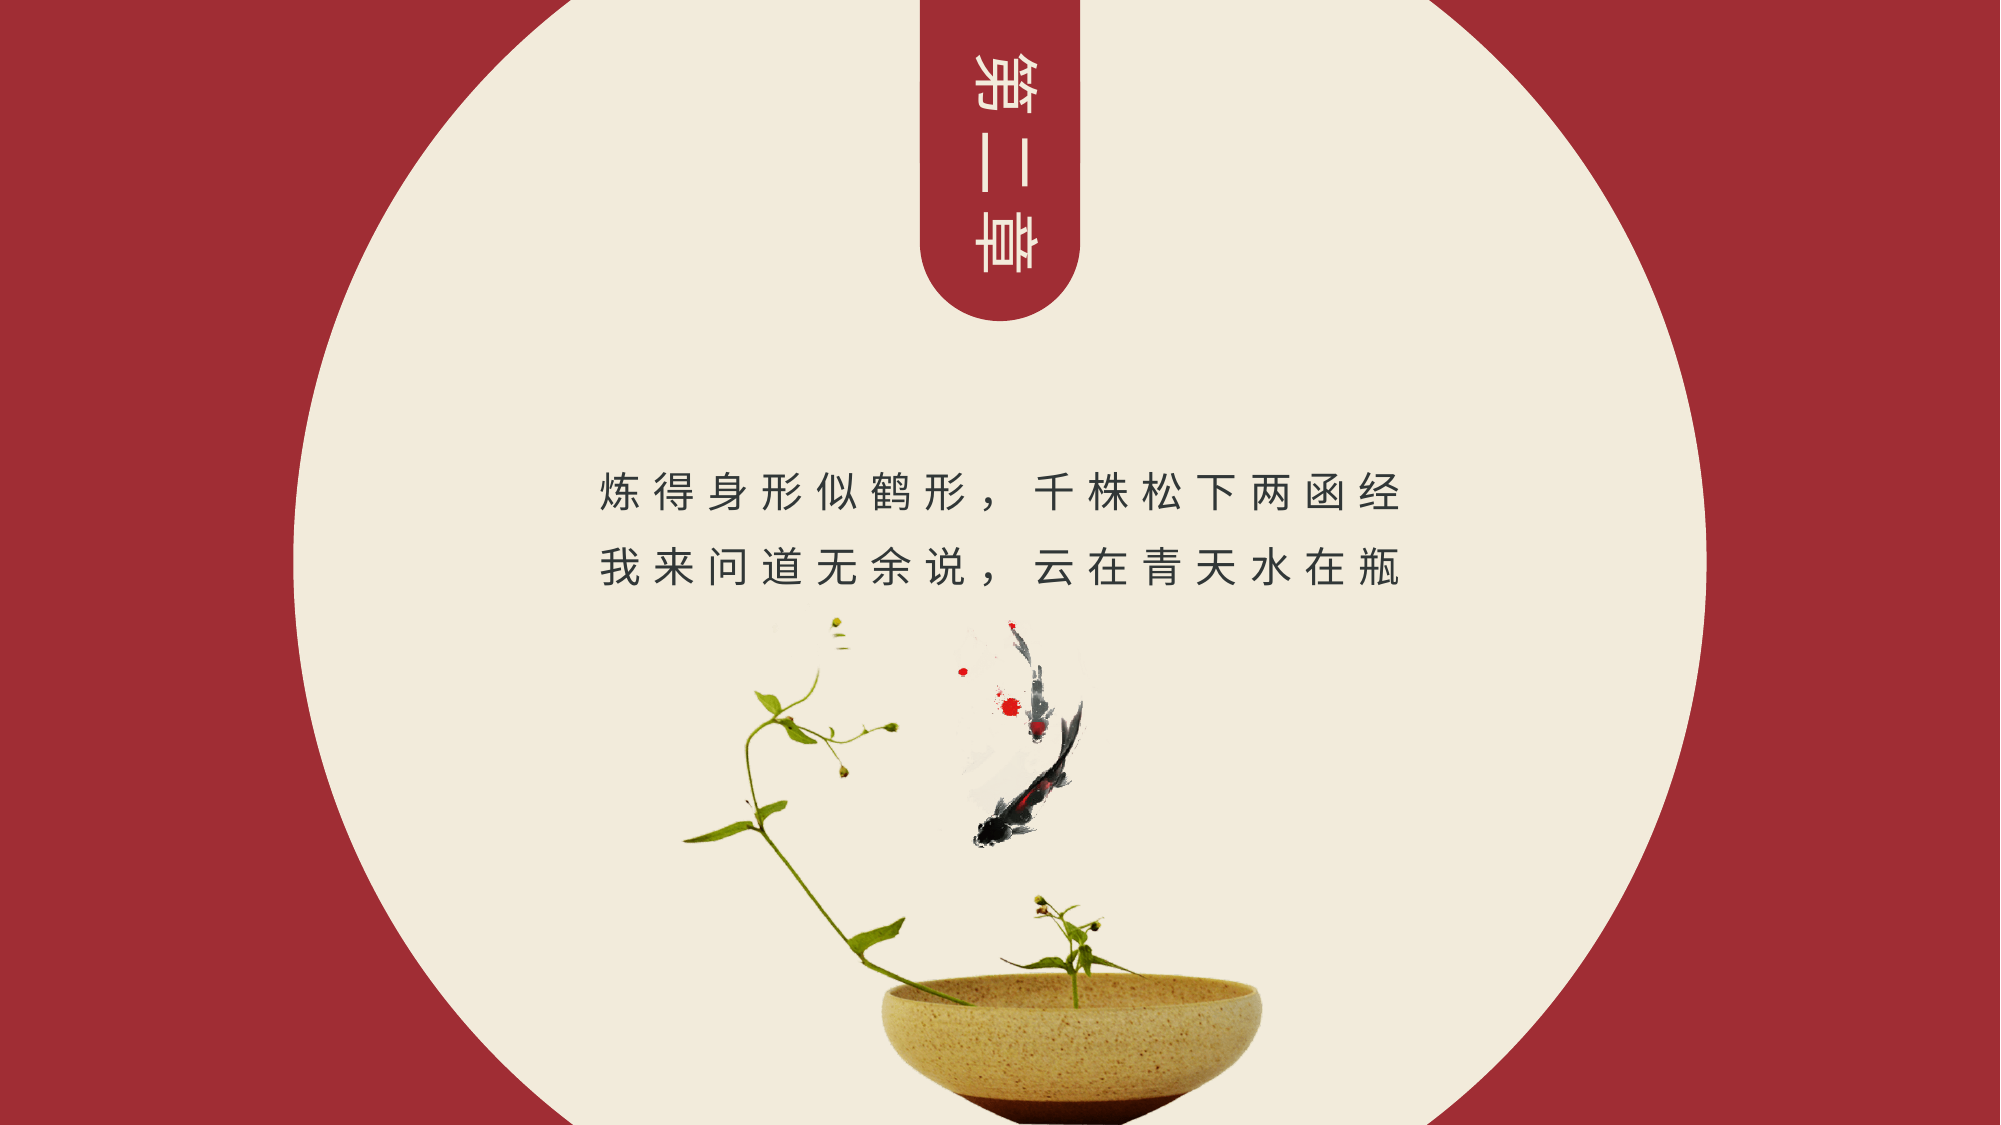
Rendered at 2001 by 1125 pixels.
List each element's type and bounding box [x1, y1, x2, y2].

text_box [662, 602, 1340, 1125]
text_box [292, 26, 1708, 1125]
text_box [537, 0, 1463, 591]
